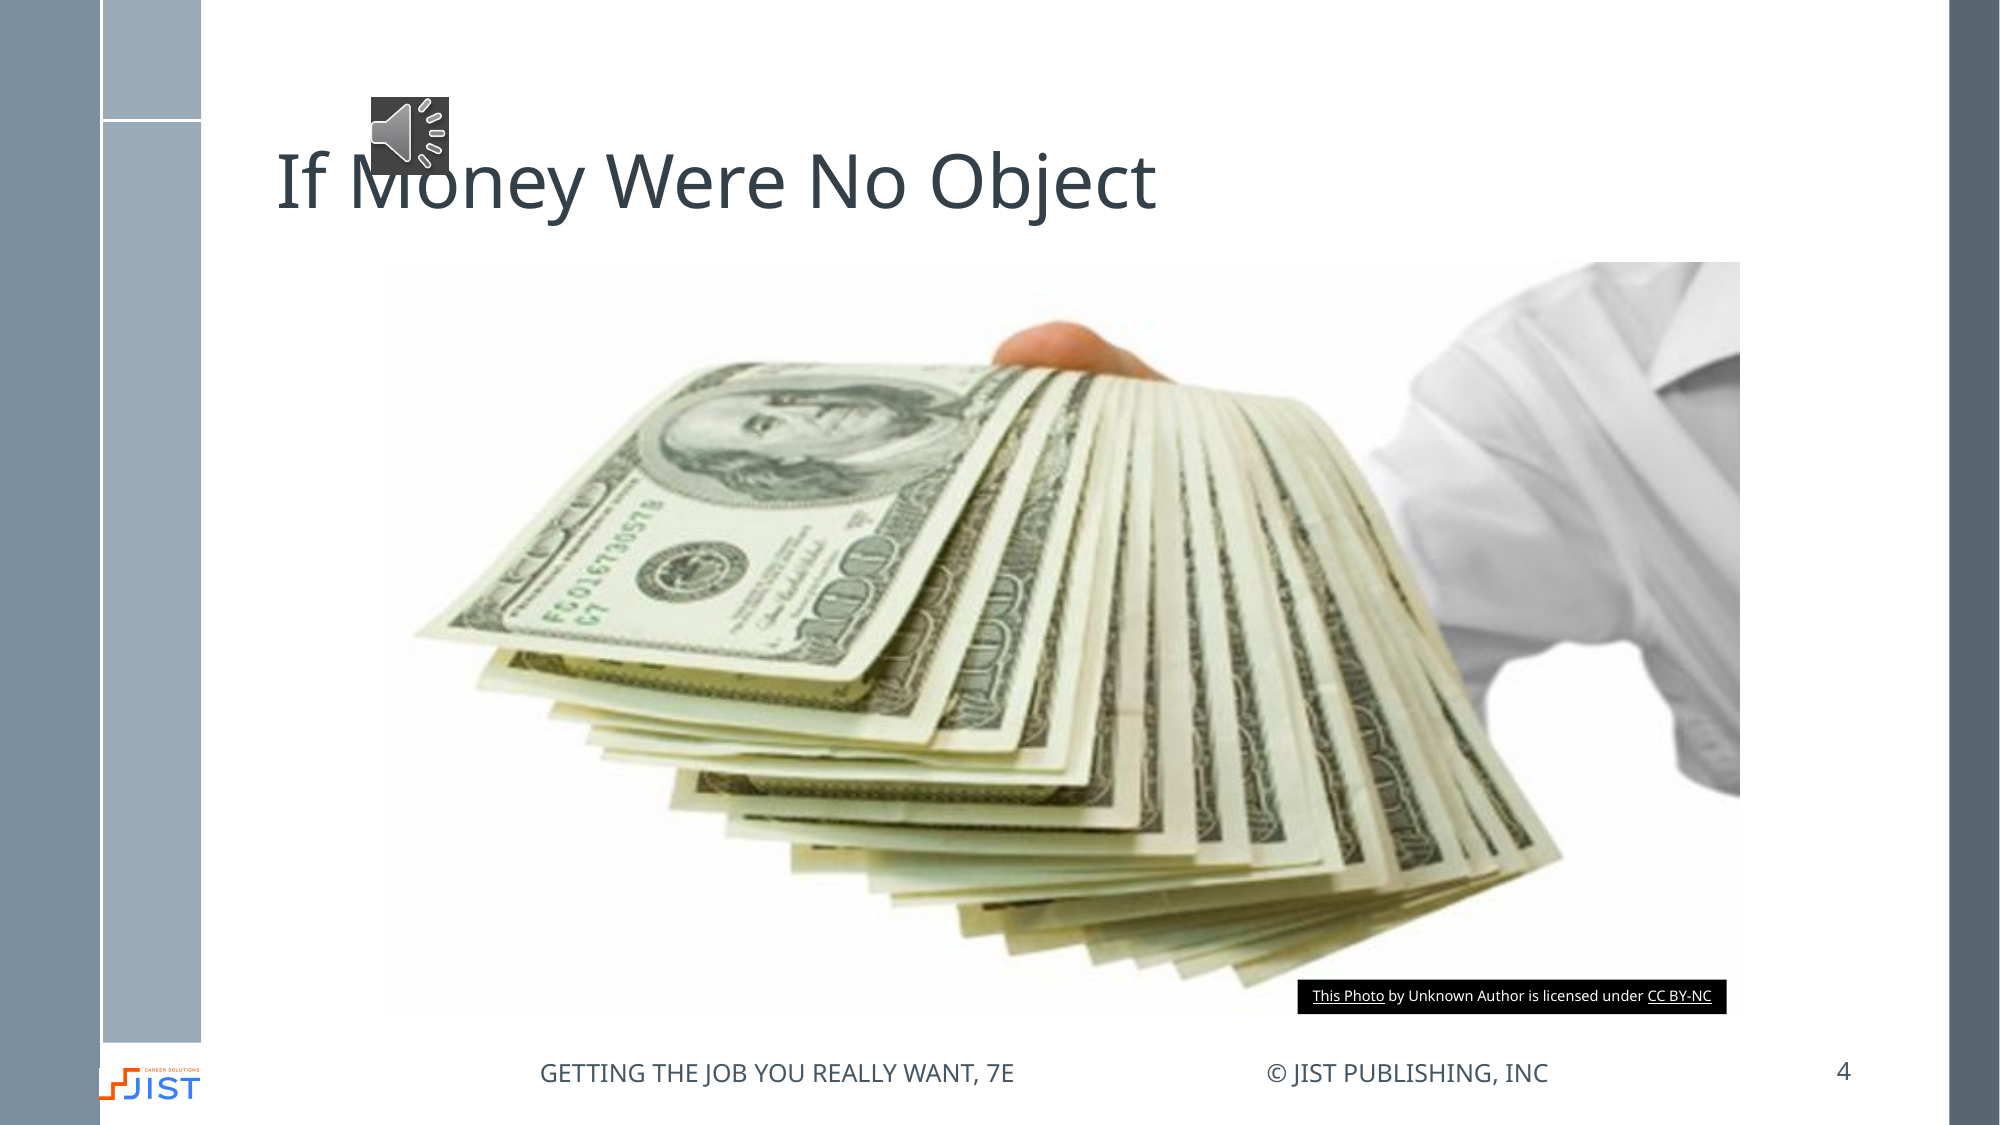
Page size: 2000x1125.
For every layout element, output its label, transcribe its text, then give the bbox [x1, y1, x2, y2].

slide_number Getting the job you really want, 7e [524, 1042, 1050, 1103]
title If Money Were No Object [261, 29, 1867, 233]
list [388, 262, 1740, 1013]
slide_number 4 [1766, 1042, 1867, 1103]
footer © JIST Publishing, Inc [1082, 1042, 1734, 1103]
picture [99, 1068, 200, 1100]
picture [369, 95, 450, 176]
